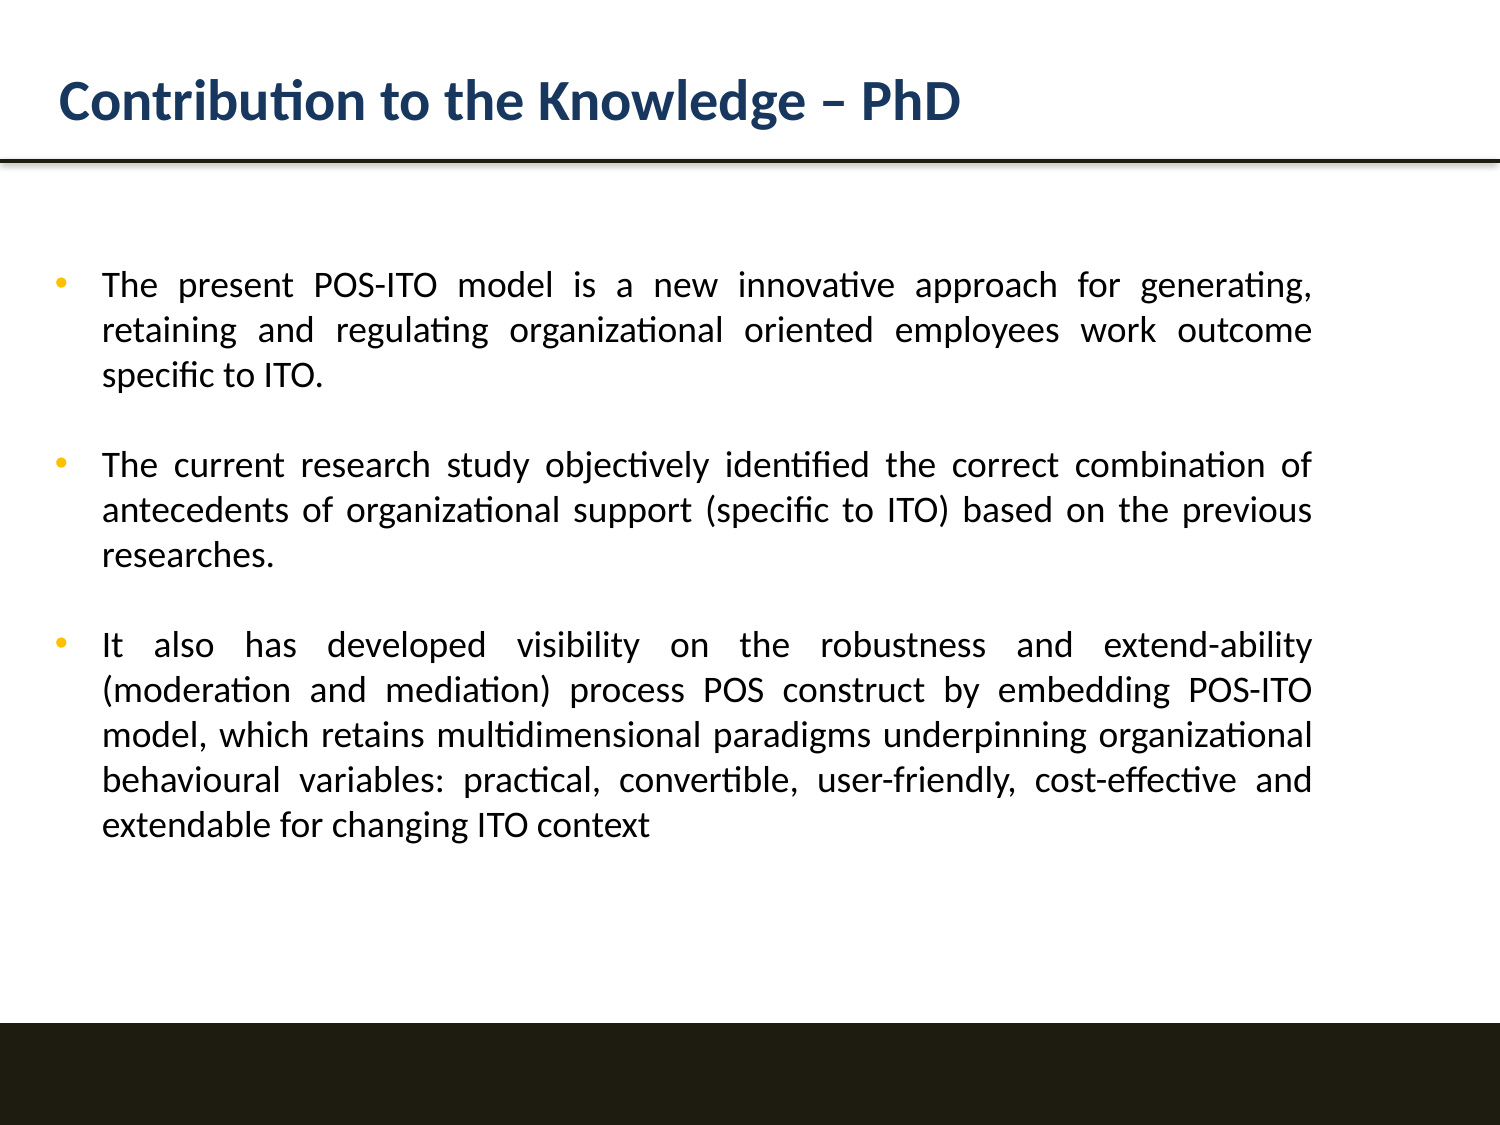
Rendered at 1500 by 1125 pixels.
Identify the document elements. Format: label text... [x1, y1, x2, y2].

text_box [39, 208, 1444, 967]
text_box [0, 1021, 1500, 1125]
text_box The present POS-ITO model is a new innovative approach for generating, retaining and regulating organizational oriented employees work outcome specific to ITO. The current research study objectively identified the correct combination of antecedents of organizational support (specific to ITO) based on the previous researches. It also has developed visibility on the robustness and extend-ability (moderation and mediation) process POS construct by embedding POS-ITO model, which retains multidimensional paradigms underpinning organizational behavioural variables: practical, convertible, user-friendly, cost-effective and extendable for changing ITO context [40, 208, 1329, 898]
text_box Contribution to the Knowledge – PhD [45, 54, 1003, 140]
